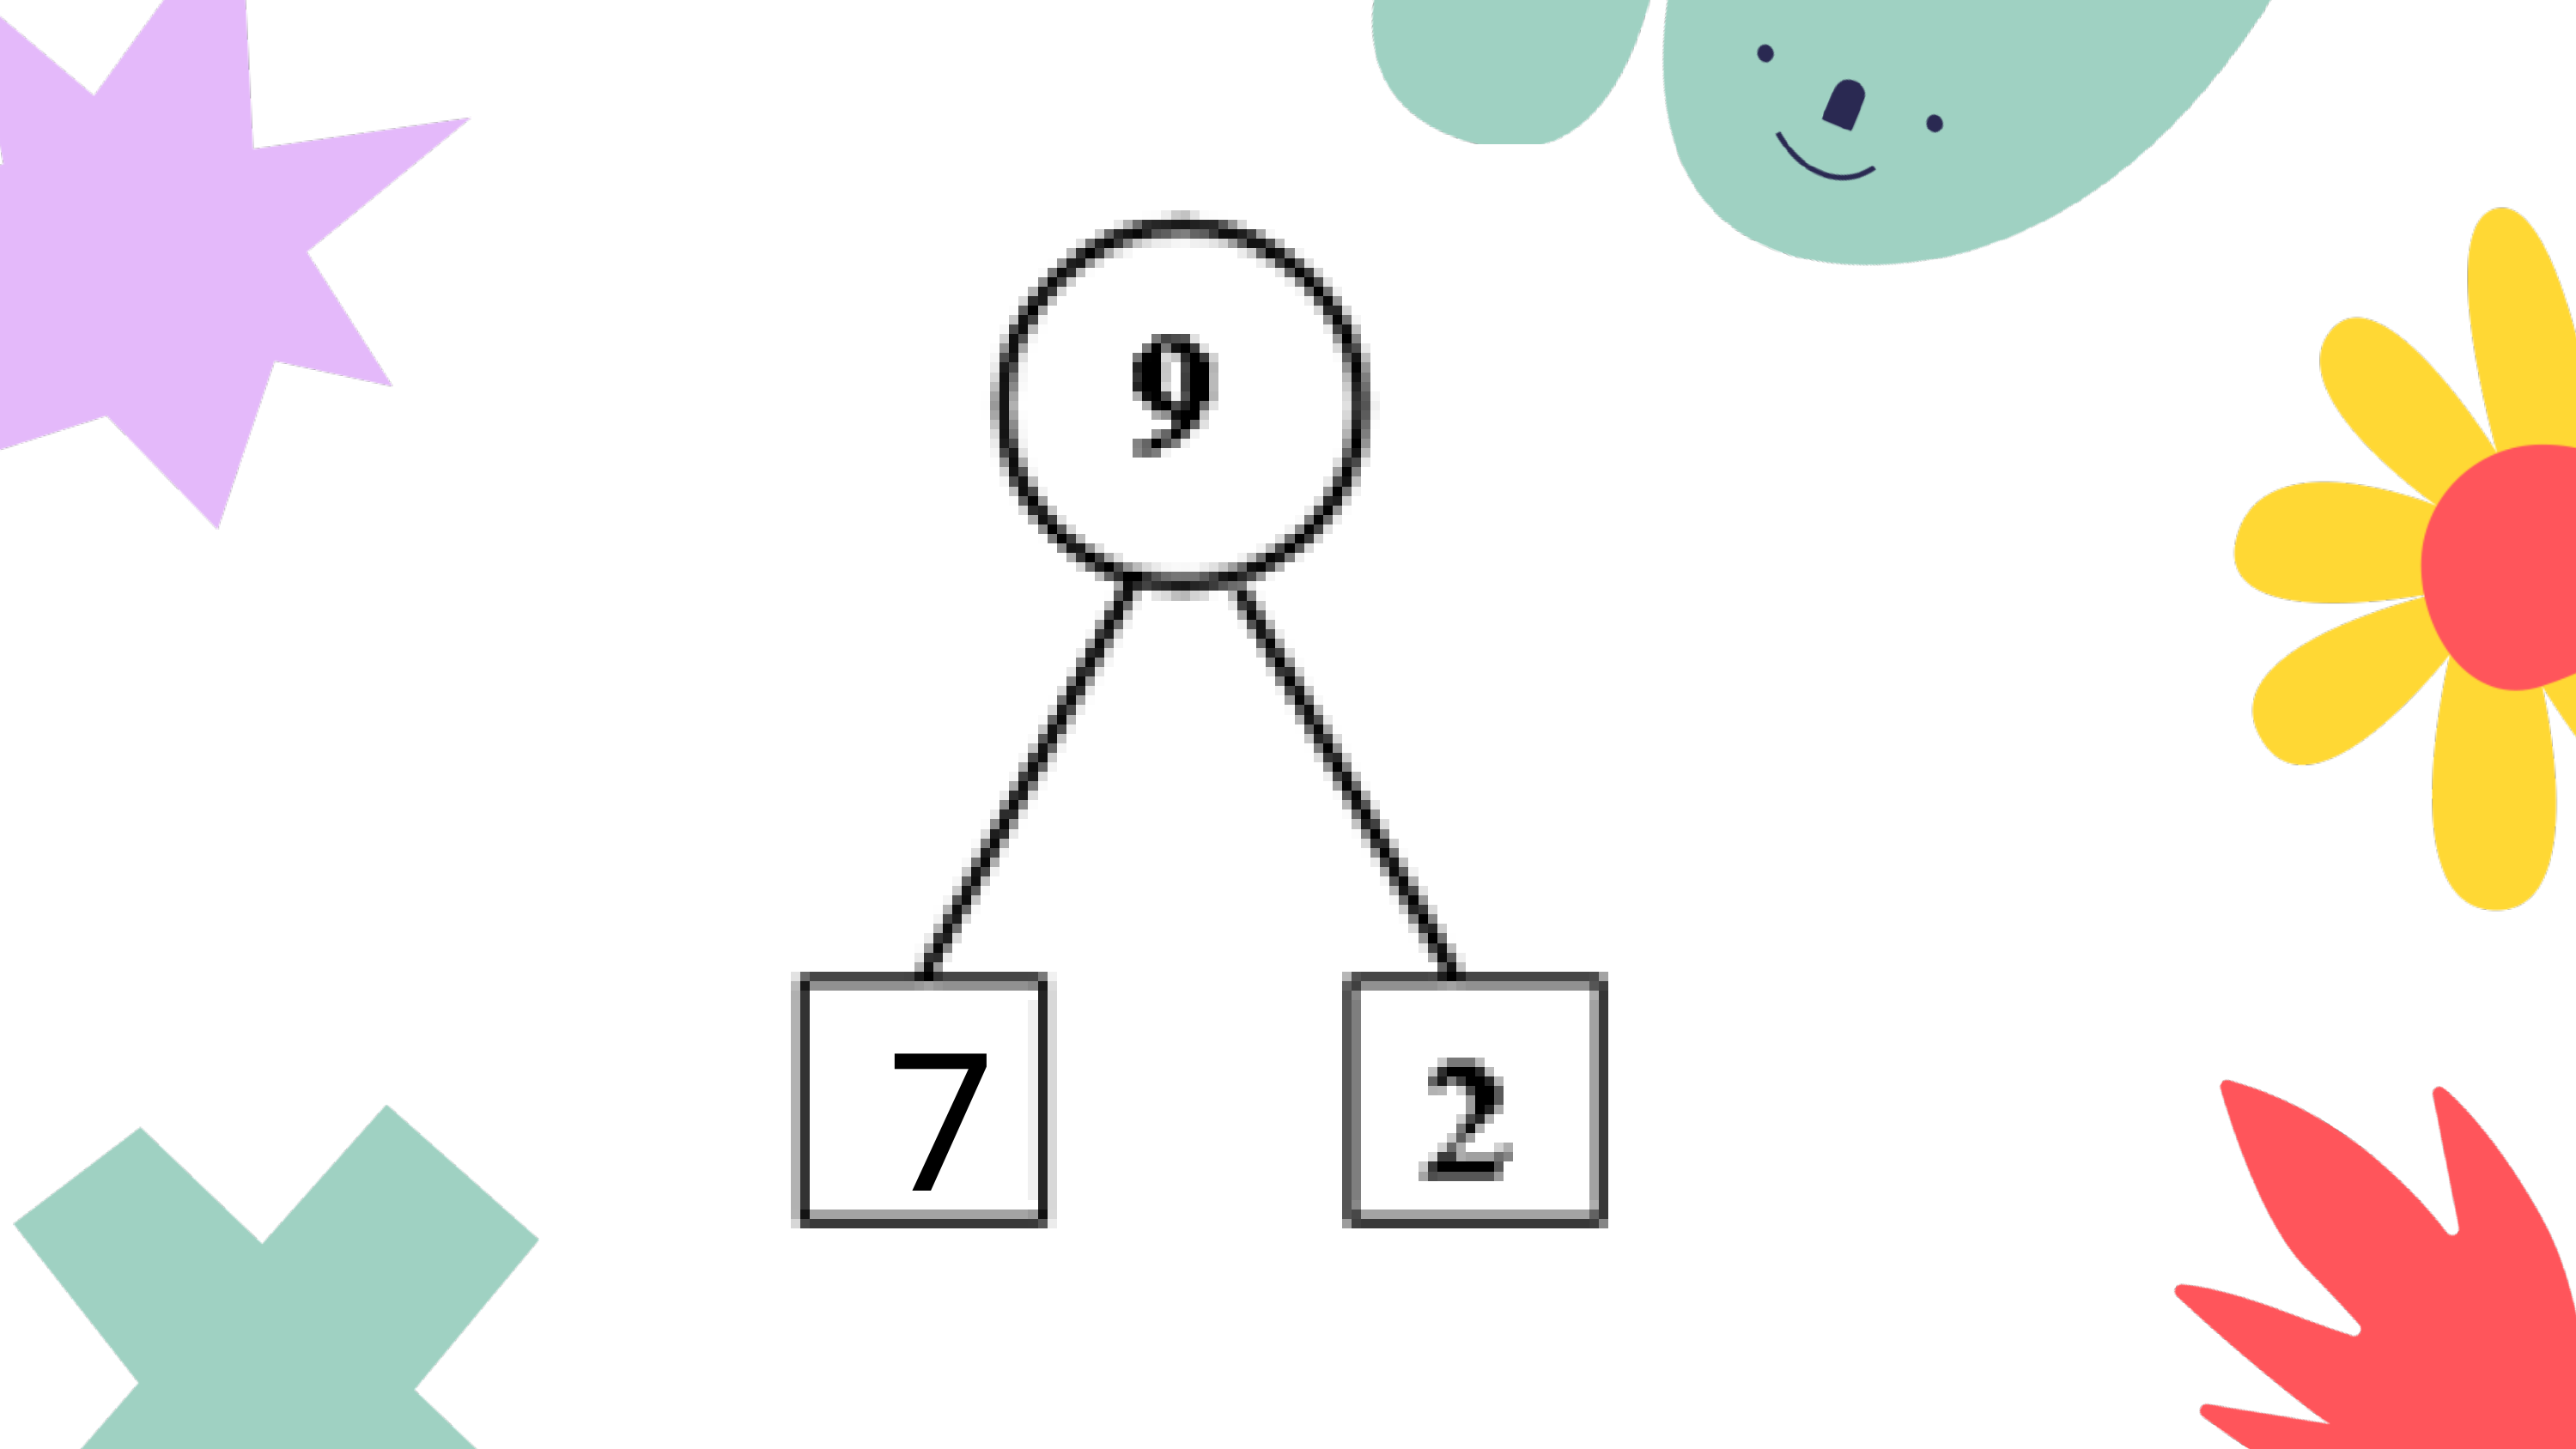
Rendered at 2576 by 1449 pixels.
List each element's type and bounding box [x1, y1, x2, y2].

picture [0, 0, 471, 530]
picture [0, 1105, 589, 1449]
picture [790, 0, 2576, 1391]
picture [2062, 985, 2576, 1449]
